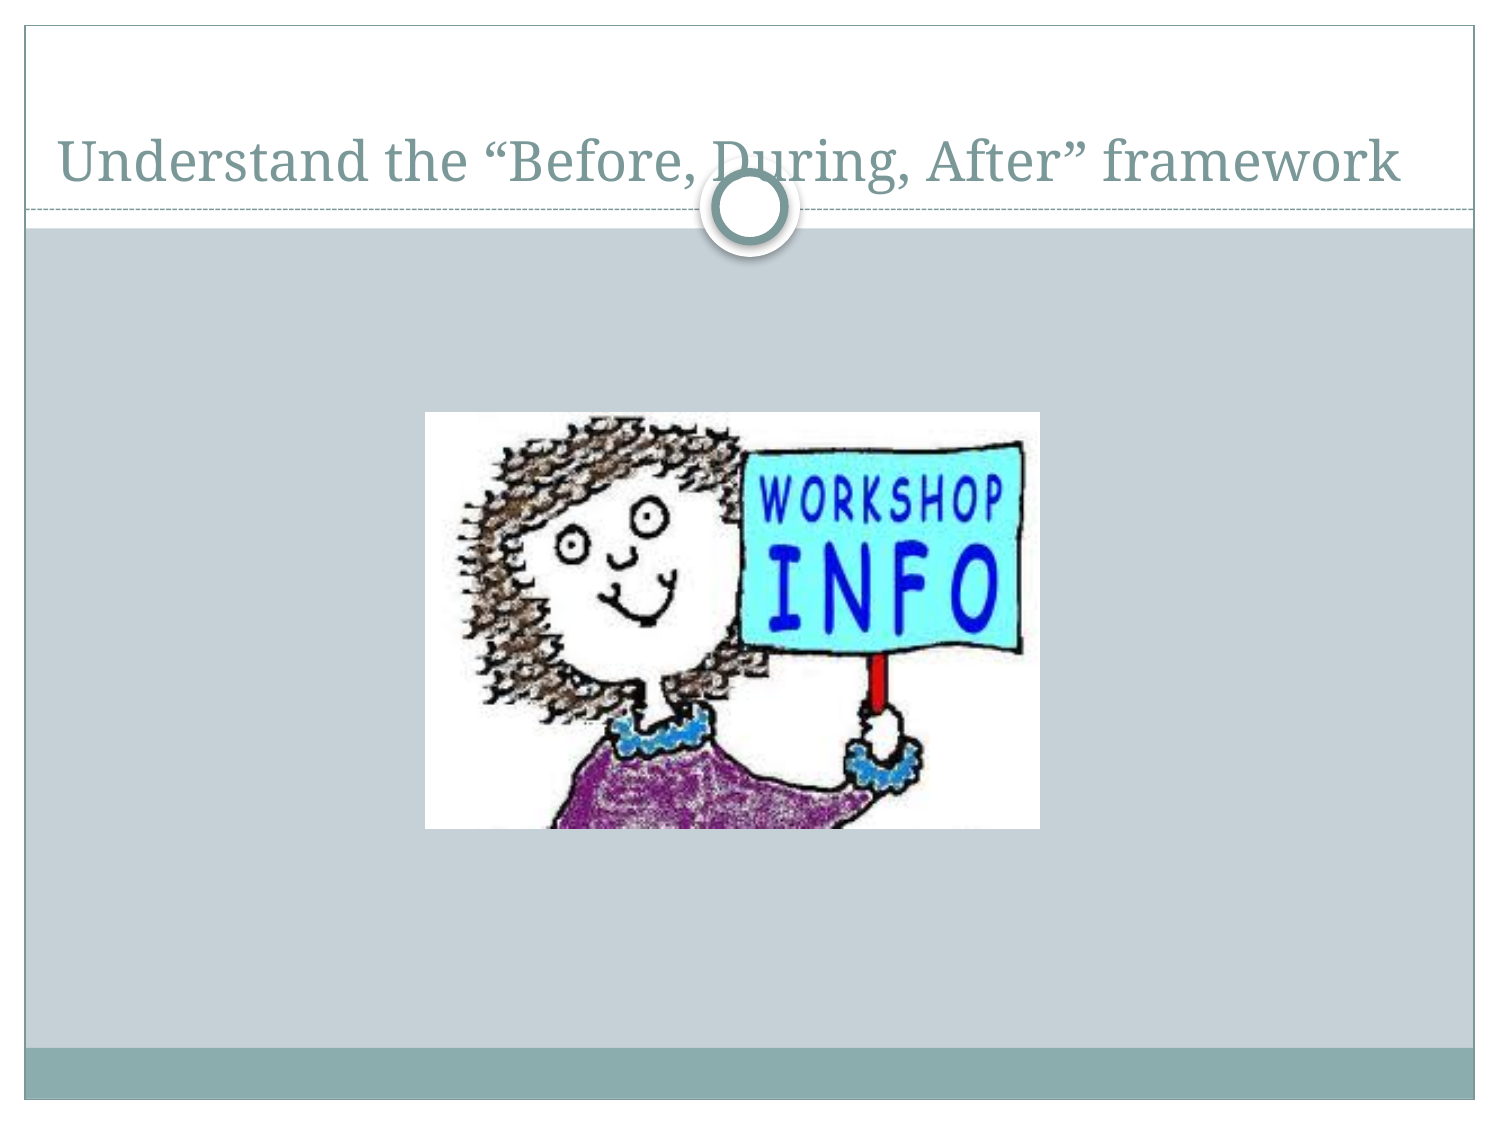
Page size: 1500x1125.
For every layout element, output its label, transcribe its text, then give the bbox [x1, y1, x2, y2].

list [424, 412, 1040, 829]
title Understand the “Before, During, After” framework [37, 75, 1438, 200]
